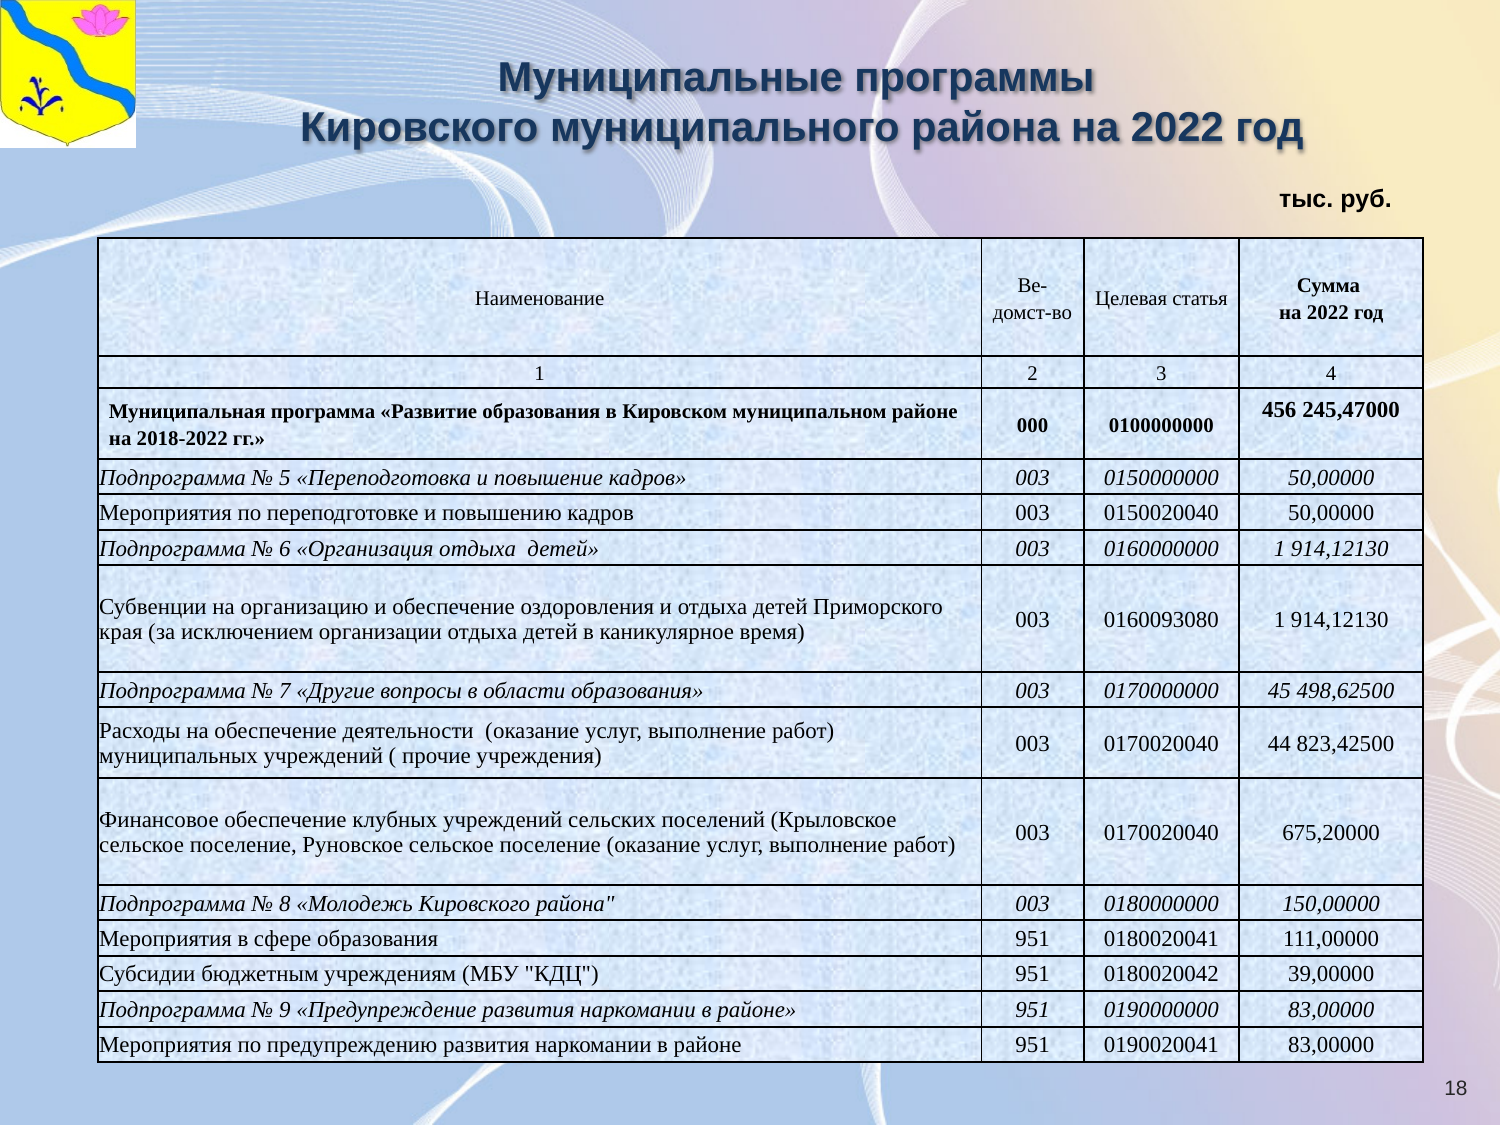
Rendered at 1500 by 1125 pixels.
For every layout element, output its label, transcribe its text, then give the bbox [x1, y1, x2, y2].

table_cell 003 [982, 566, 1083, 671]
table_cell 003 [982, 779, 1083, 884]
table_cell 150,00000 [1240, 886, 1422, 919]
table_header Ве-домст-во [982, 239, 1083, 355]
table_cell 39,00000 [1240, 957, 1422, 990]
table_header Сумма на 2022 год [1240, 239, 1422, 355]
table_cell Мероприятия по предупреждению развития наркомании в районе [99, 1028, 981, 1061]
table_cell 0160000000 [1085, 531, 1238, 564]
table_cell 83,00000 [1240, 992, 1422, 1026]
table_cell 003 [982, 531, 1083, 564]
table_cell 111,00000 [1240, 921, 1422, 955]
table_cell 1 914,12130 [1240, 531, 1422, 564]
table_cell 456 245,47000 [1240, 389, 1422, 458]
text_box тыс. руб. [1264, 174, 1407, 220]
table_cell 1 914,12130 [1240, 566, 1422, 671]
table_cell 003 [982, 886, 1083, 919]
table_cell Финансовое обеспечение клубных учреждений сельских поселений (Крыловское сельское поселение, Руновское сельское поселение (оказание услуг, выполнение работ) [99, 779, 981, 884]
table_cell 0170020040 [1085, 779, 1238, 884]
table_cell Муниципальная программа «Развитие образования в Кировском муниципальном районе на 2018-2022 гг.» [99, 389, 981, 458]
table_cell 44 823,42500 [1240, 708, 1422, 777]
picture [0, 0, 1500, 1125]
table_cell Подпрограмма № 7 «Другие вопросы в области образования» [99, 673, 981, 706]
table_cell 003 [982, 460, 1083, 493]
table_header Наименование [99, 239, 981, 355]
table_cell 951 [982, 992, 1083, 1026]
table_cell 951 [982, 1028, 1083, 1061]
table_cell 3 [1085, 357, 1238, 387]
table_cell Мероприятия по переподготовке и повышению кадров [99, 495, 981, 529]
table_cell 003 [982, 708, 1083, 777]
table_cell 0100000000 [1085, 389, 1238, 458]
slide_number 18 [1417, 1057, 1494, 1118]
table_cell 0190020041 [1085, 1028, 1238, 1061]
table_cell 0170020040 [1085, 708, 1238, 777]
table_cell 951 [982, 957, 1083, 990]
table_cell Мероприятия в сфере образования [99, 921, 981, 955]
table_cell 0150020040 [1085, 495, 1238, 529]
table_cell Подпрограмма № 8 «Молодежь Кировского района" [99, 886, 981, 919]
table_cell 003 [982, 495, 1083, 529]
table_cell 0150000000 [1085, 460, 1238, 493]
table_cell 0170000000 [1085, 673, 1238, 706]
table_cell 000 [982, 389, 1083, 458]
table_cell Подпрограмма № 9 «Предупреждение развития наркомании в районе» [99, 992, 981, 1026]
table_cell 003 [982, 673, 1083, 706]
table_cell 50,00000 [1240, 460, 1422, 493]
title Муниципальные программы Кировского муниципального района на 2022 год [147, 27, 1457, 173]
table_cell Расходы на обеспечение деятельности (оказание услуг, выполнение работ) муниципальных учреждений ( прочие учреждения) [99, 708, 981, 777]
table_cell 0180020042 [1085, 957, 1238, 990]
table_cell 83,00000 [1240, 1028, 1422, 1061]
table_cell 1 [99, 357, 981, 387]
table_cell 0160093080 [1085, 566, 1238, 671]
table_cell 4 [1240, 357, 1422, 387]
table_cell 0180020041 [1085, 921, 1238, 955]
table_cell 2 [982, 357, 1083, 387]
table_cell Субсидии бюджетным учреждениям (МБУ "КДЦ") [99, 957, 981, 990]
table_cell 0190000000 [1085, 992, 1238, 1026]
table_cell 675,20000 [1240, 779, 1422, 884]
table_cell Субвенции на организацию и обеспечение оздоровления и отдыха детей Приморского края (за исключением организации отдыха детей в каникулярное время) [99, 566, 981, 671]
table_cell Подпрограмма № 5 «Переподготовка и повышение кадров» [99, 460, 981, 493]
table_cell Подпрограмма № 6 «Организация отдыха детей» [99, 531, 981, 564]
table_cell 50,00000 [1240, 495, 1422, 529]
table_cell 45 498,62500 [1240, 673, 1422, 706]
table_header Целевая статья [1085, 239, 1238, 355]
table_cell 0180000000 [1085, 886, 1238, 919]
table_cell 951 [982, 921, 1083, 955]
